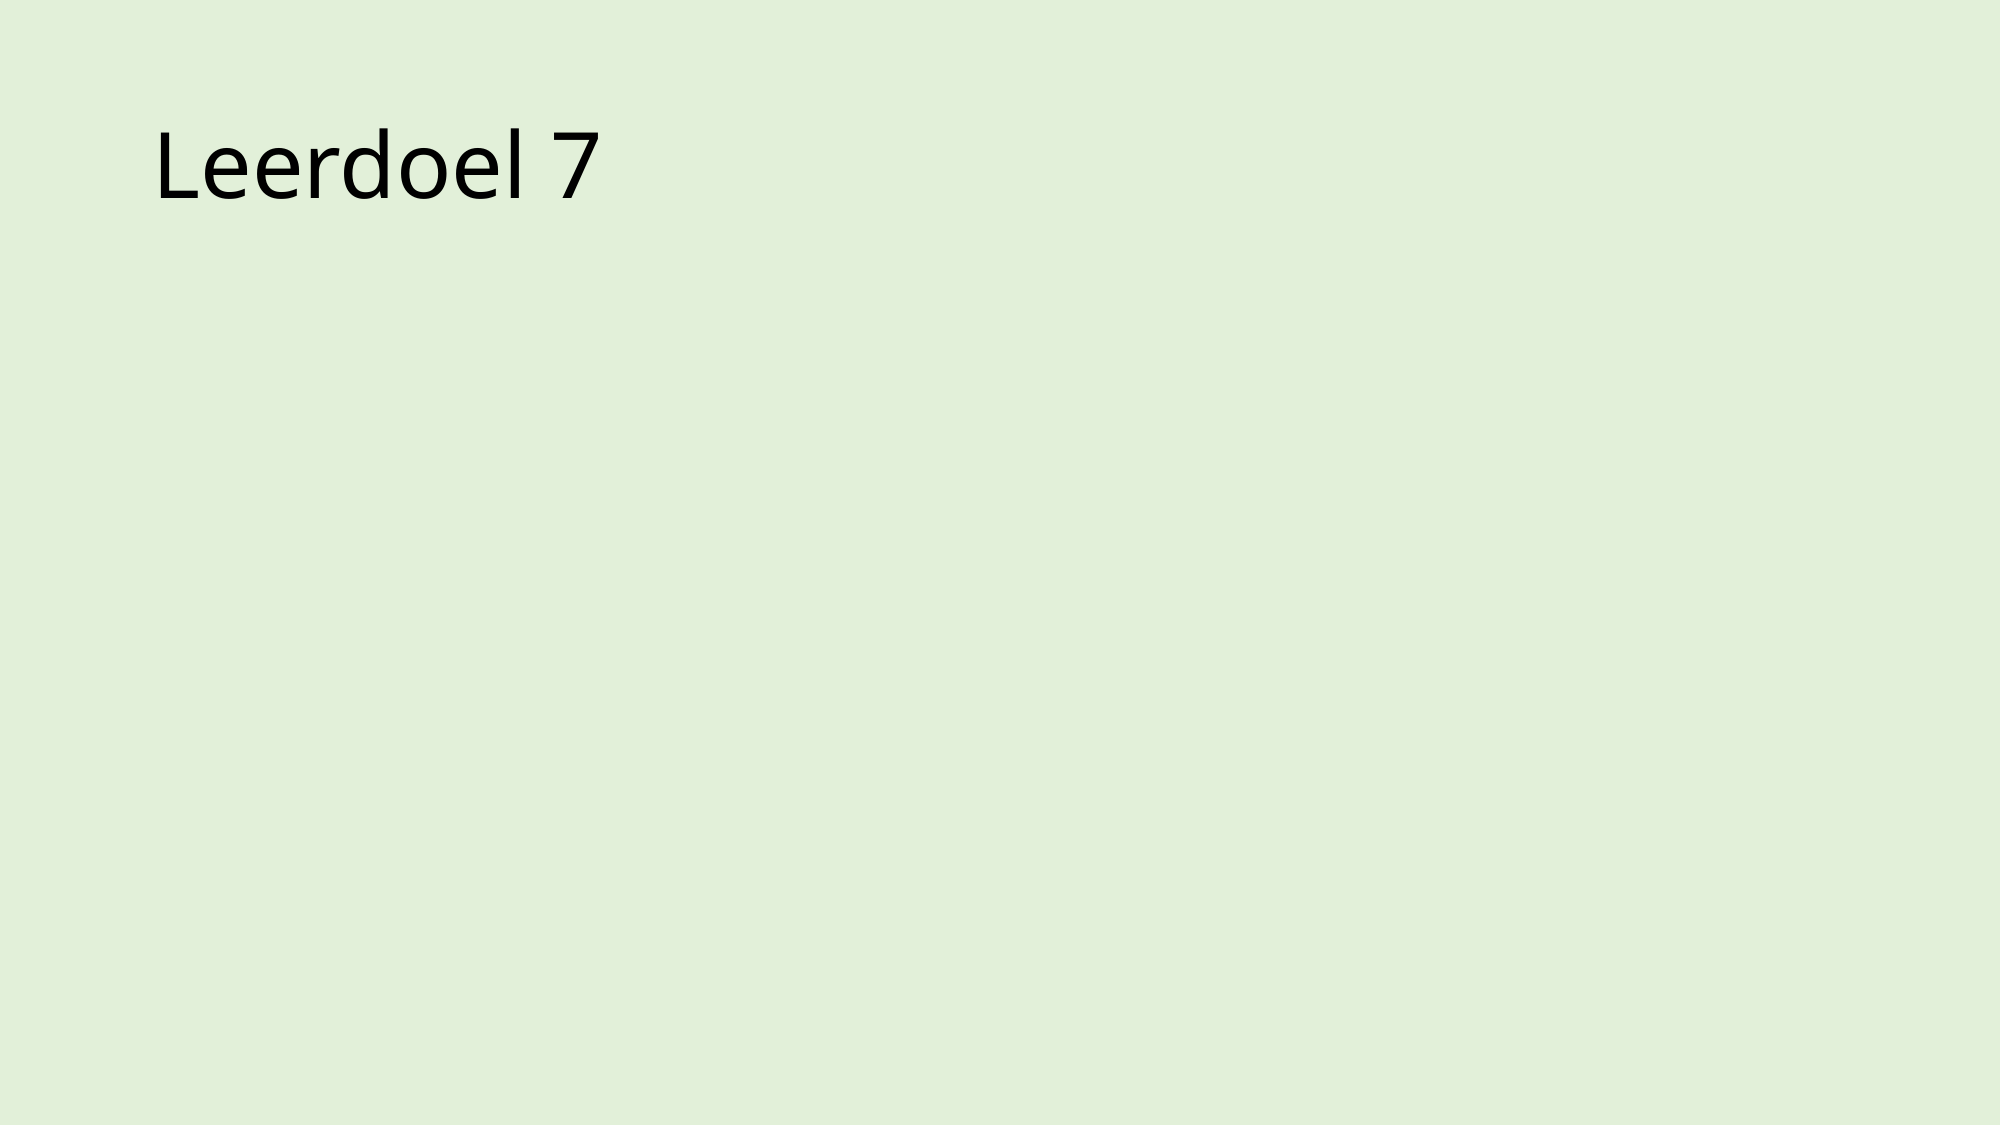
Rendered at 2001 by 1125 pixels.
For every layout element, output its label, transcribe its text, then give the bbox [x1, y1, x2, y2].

title Leerdoel 7 [137, 59, 1863, 278]
